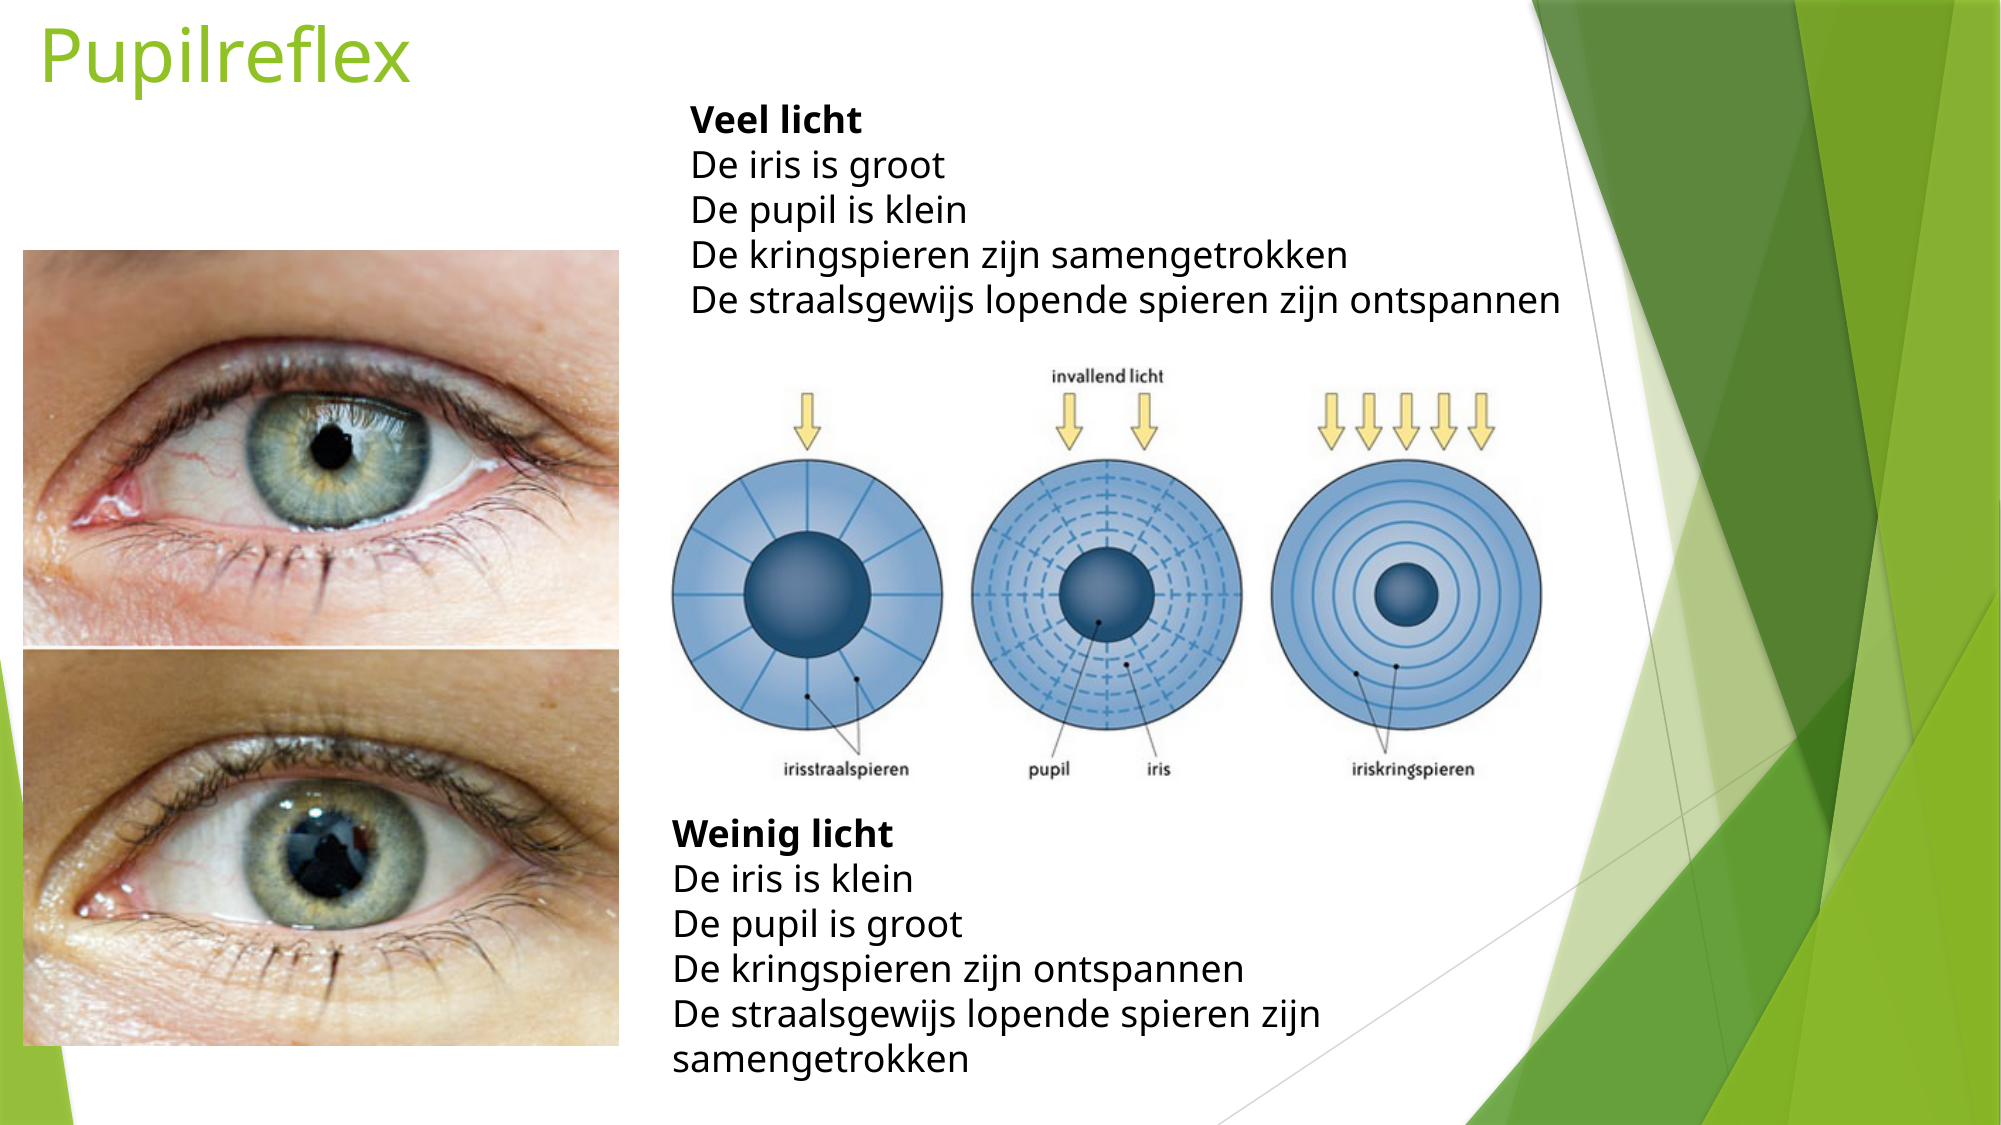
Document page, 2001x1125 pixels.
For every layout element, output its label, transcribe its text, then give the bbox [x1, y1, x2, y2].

title Pupilreflex [23, 0, 1434, 217]
picture [647, 366, 1575, 790]
text_box Veel licht De iris is groot De pupil is klein De kringspieren zijn samengetrokken De straalsgewijs lopende spieren zijn ontspannen [675, 89, 1593, 329]
picture [22, 249, 620, 1046]
text_box Weinig licht De iris is klein De pupil is groot De kringspieren zijn ontspannen De straalsgewijs lopende spieren zijn samengetrokken [657, 802, 1574, 1088]
